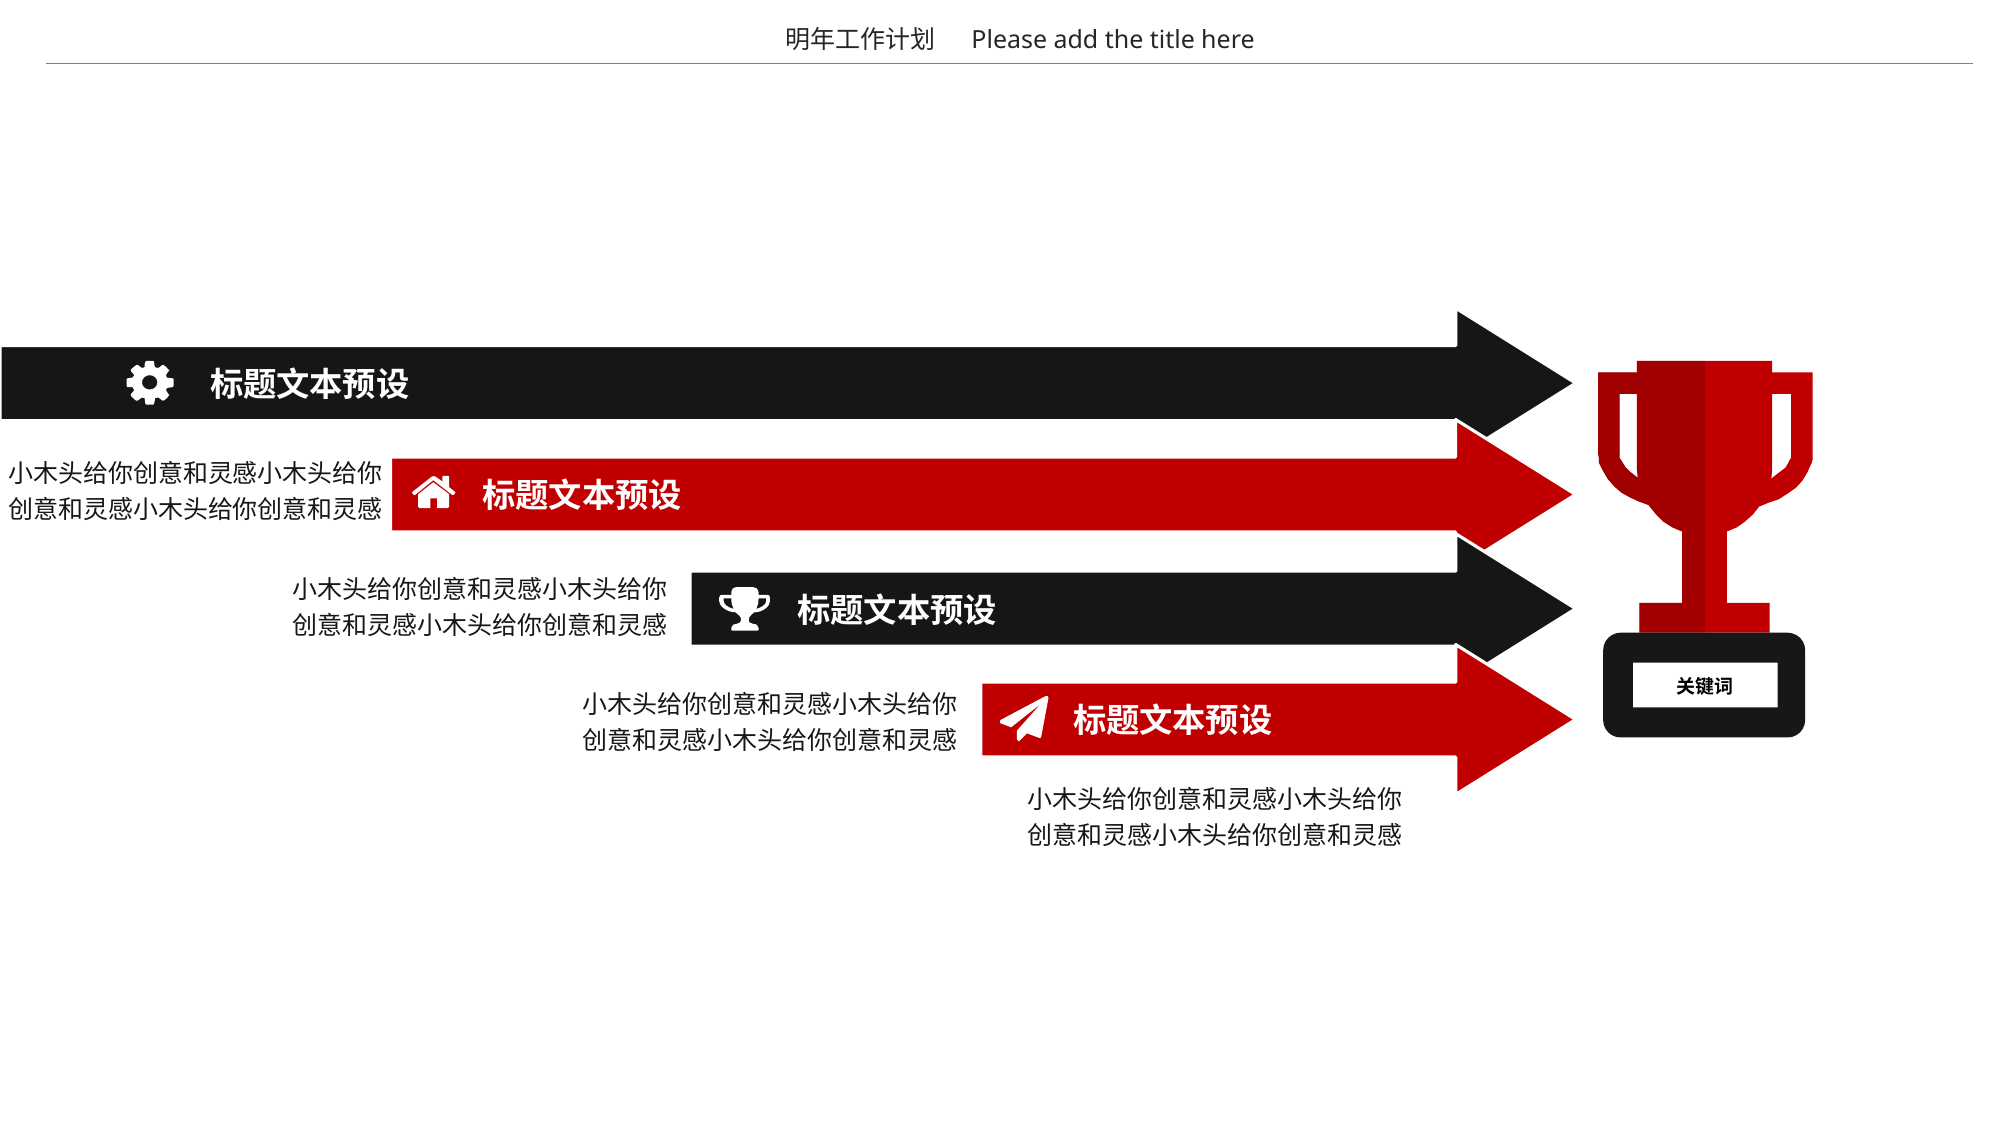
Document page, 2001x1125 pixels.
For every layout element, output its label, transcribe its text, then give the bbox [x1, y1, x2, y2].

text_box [46, 15, 1974, 64]
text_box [1598, 360, 1813, 738]
text_box 小木头给你创意和灵感小木头给你创意和灵感小木头给你创意和灵感 [1012, 795, 1435, 851]
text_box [0, 308, 1576, 795]
